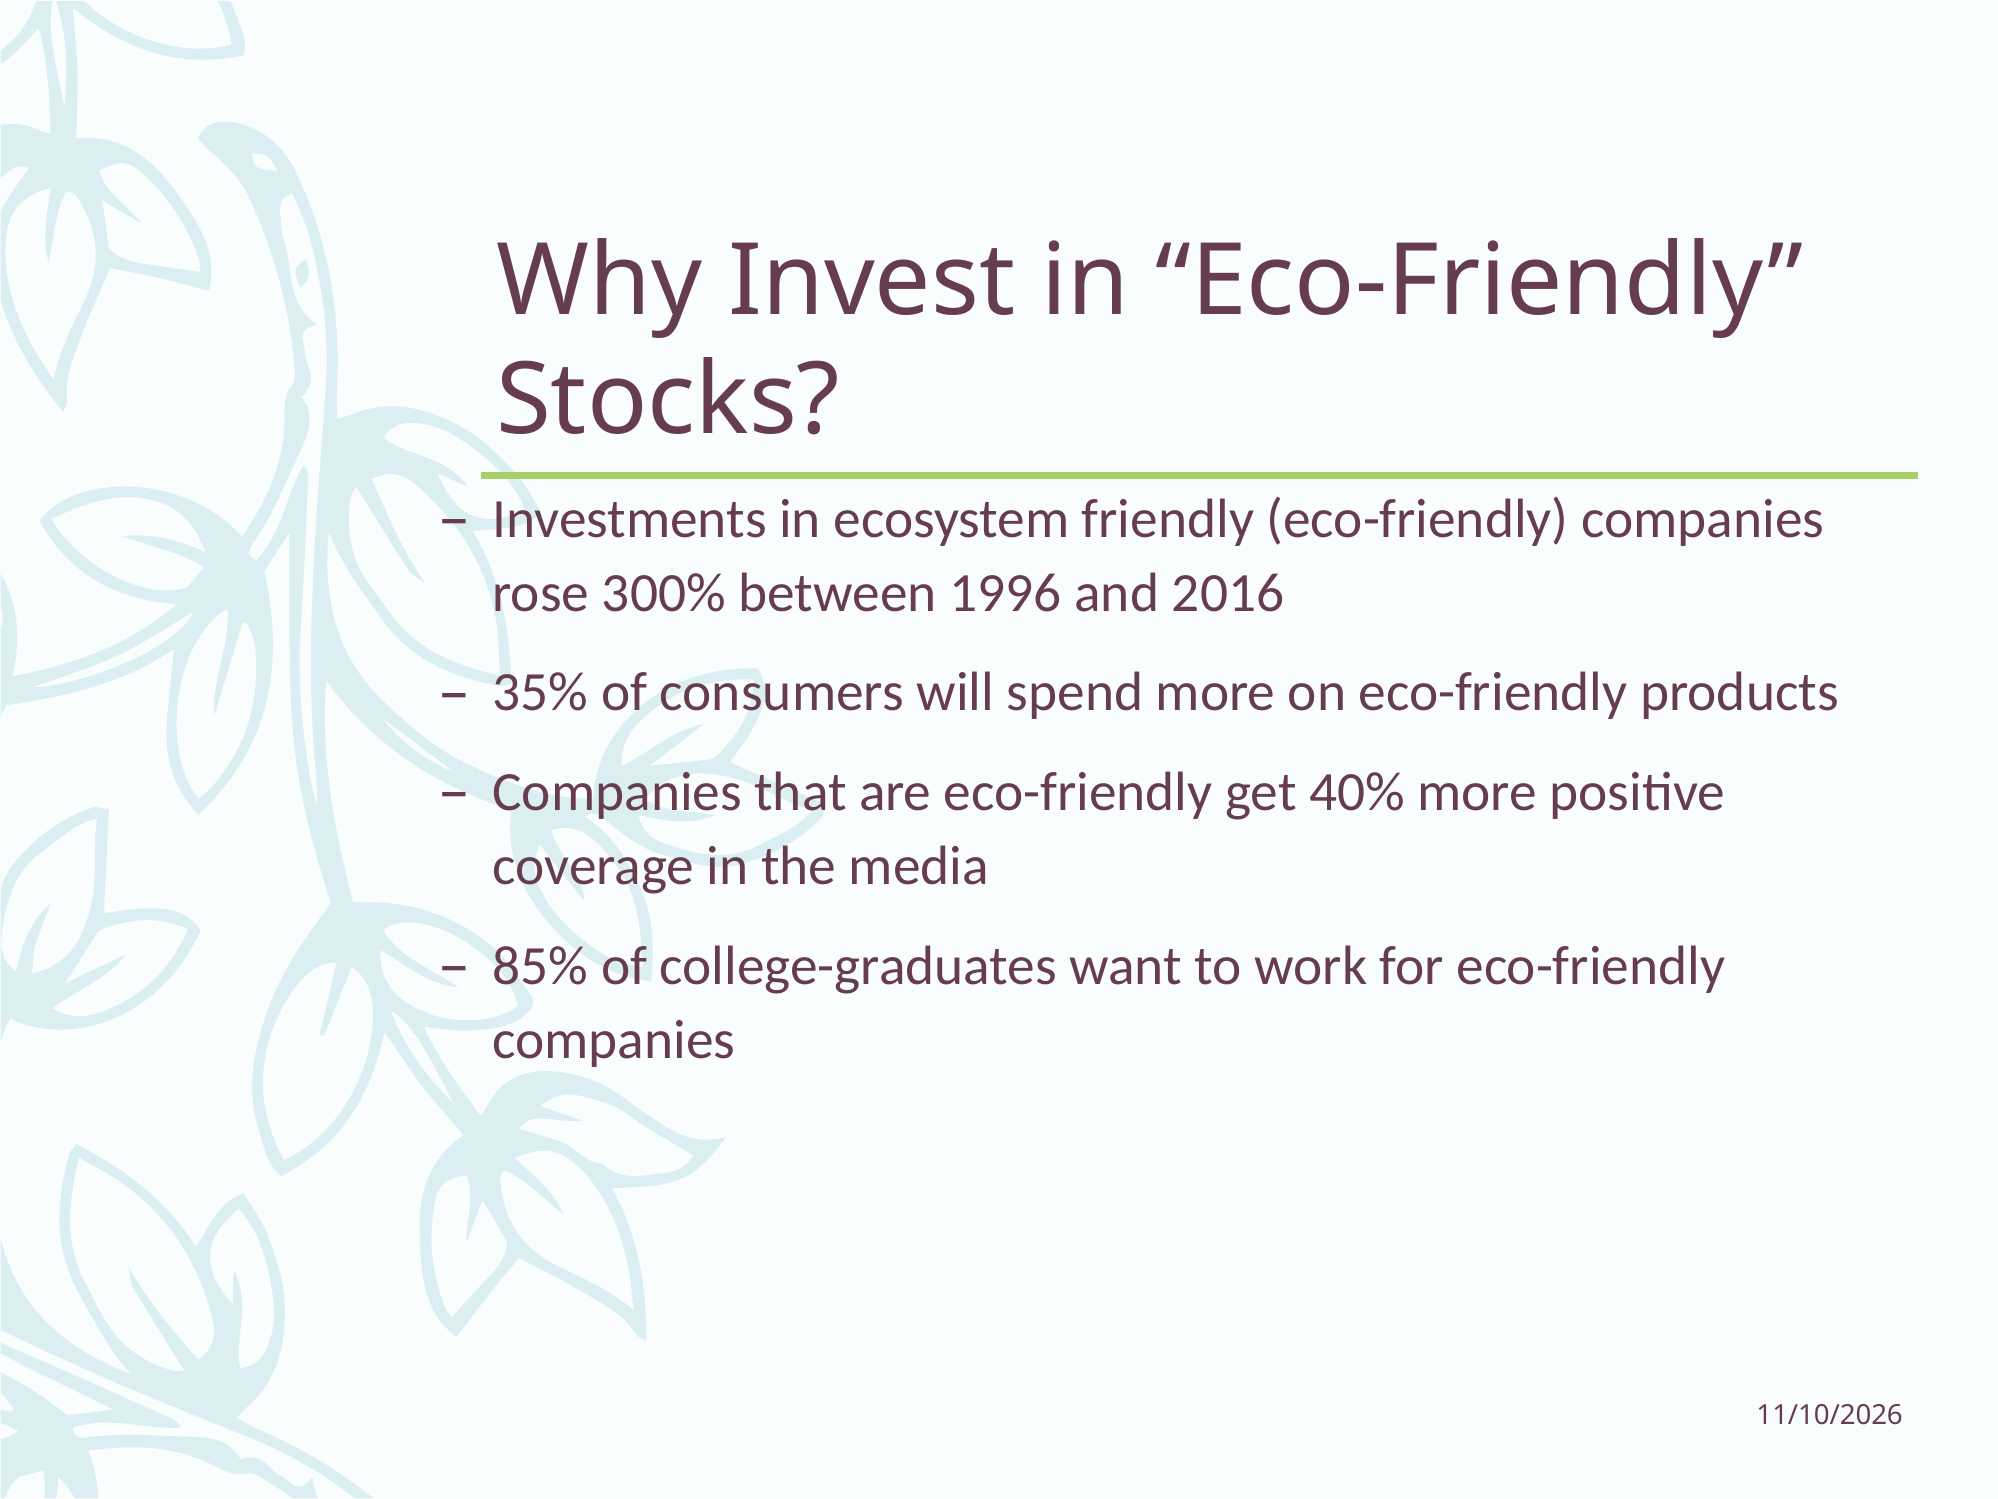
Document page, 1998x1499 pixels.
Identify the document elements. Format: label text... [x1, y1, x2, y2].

title Why Invest in “Eco-Friendly” Stocks? [481, 211, 1940, 467]
list Investments in ecosystem friendly (eco-friendly) companies rose 300% between 1996 and 2016 35% of consumers will spend more on eco-friendly products Companies that are eco-friendly get 40% more positive coverage in the media 85% of college-graduates want to work for eco-friendly companies [425, 466, 1865, 1290]
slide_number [1468, 1375, 1918, 1456]
